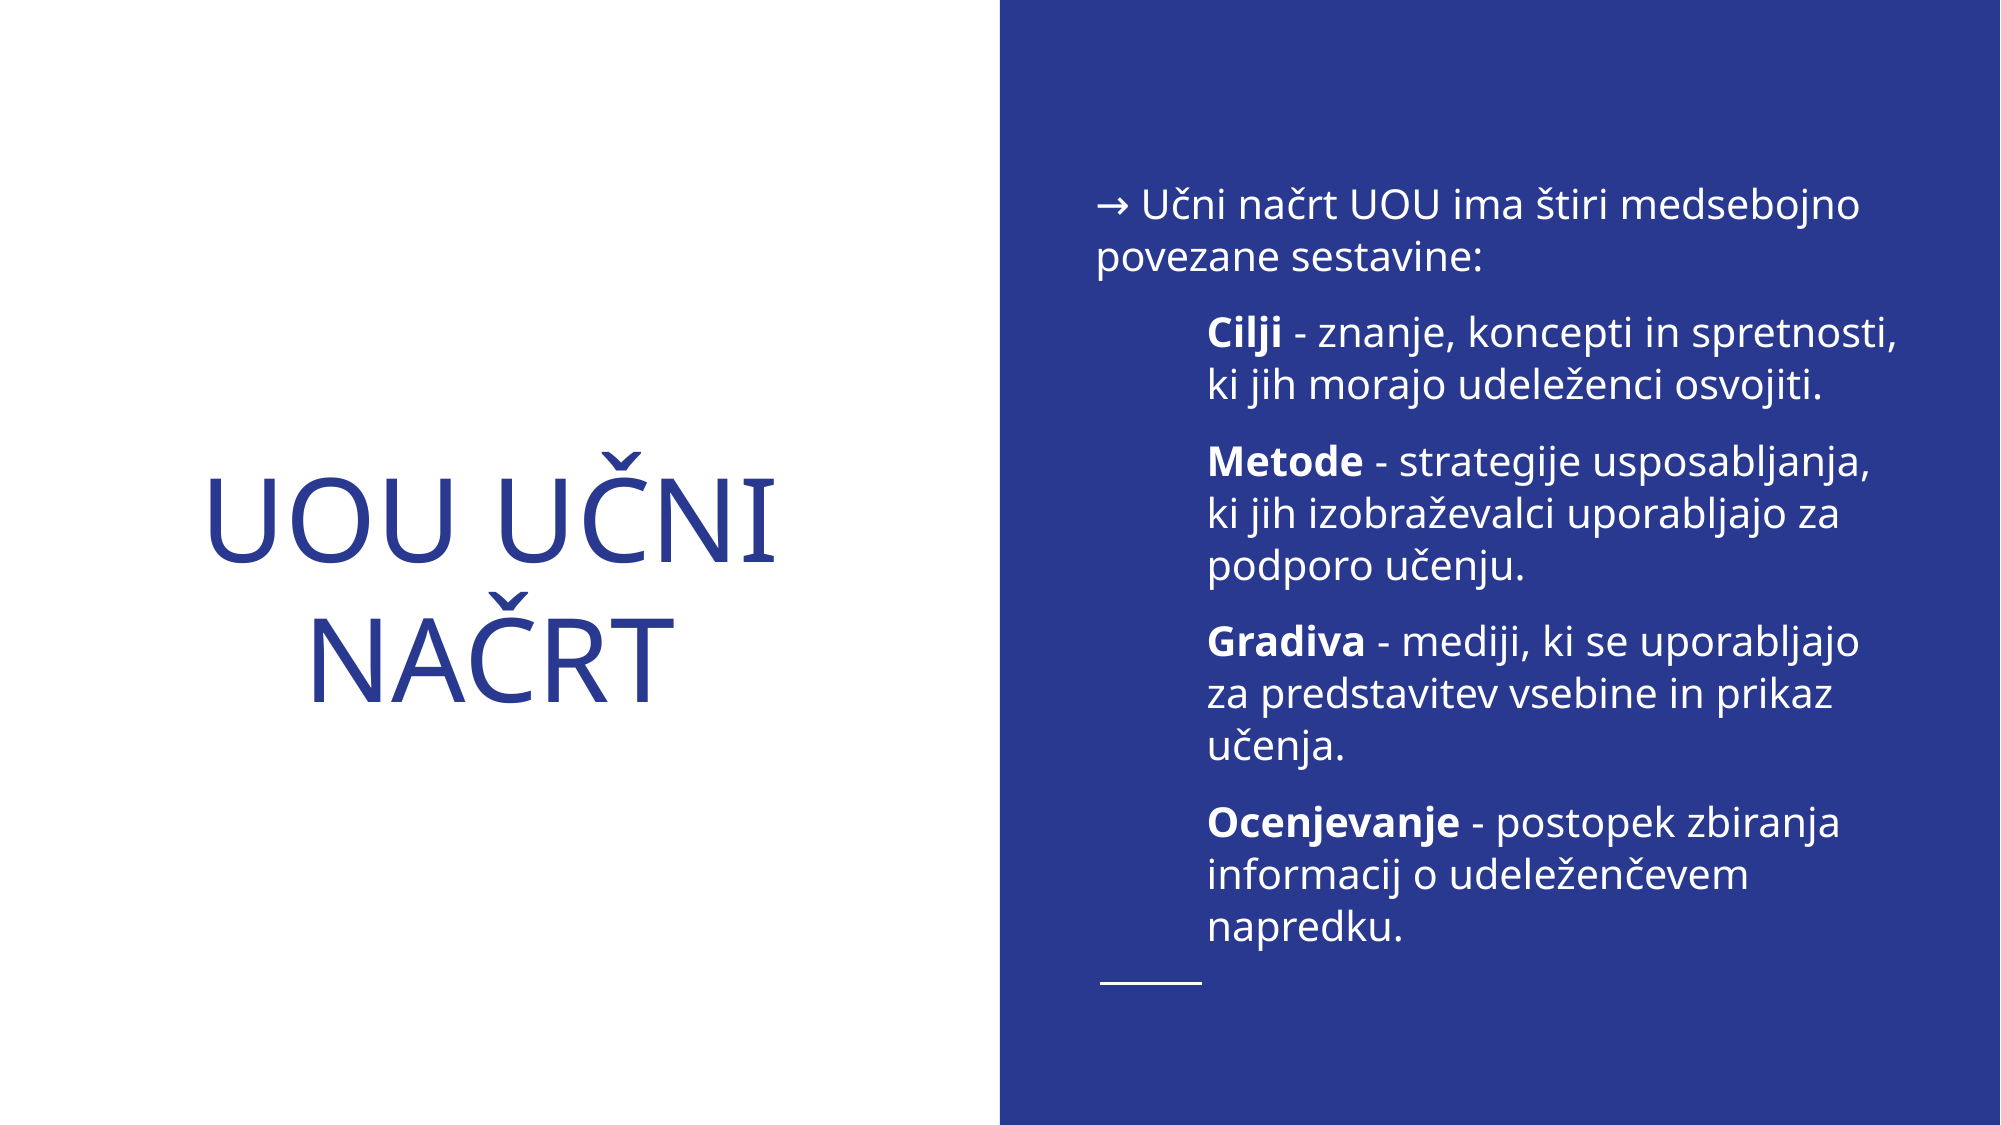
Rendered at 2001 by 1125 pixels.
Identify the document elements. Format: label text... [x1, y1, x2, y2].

list → Učni načrt UOU ima štiri medsebojno povezane sestavine: Cilji - znanje, koncepti in spretnosti, ki jih morajo udeleženci osvojiti. Metode - strategije usposabljanja, ki jih izobraževalci uporabljajo za podporo učenju. Gradiva - mediji, ki se uporabljajo za predstavitev vsebine in prikaz učenja. Ocenjevanje - postopek zbiranja informacij o udeleženčevem napredku. [1080, 158, 1920, 967]
title UOU UČNI NAČRT [47, 391, 932, 734]
